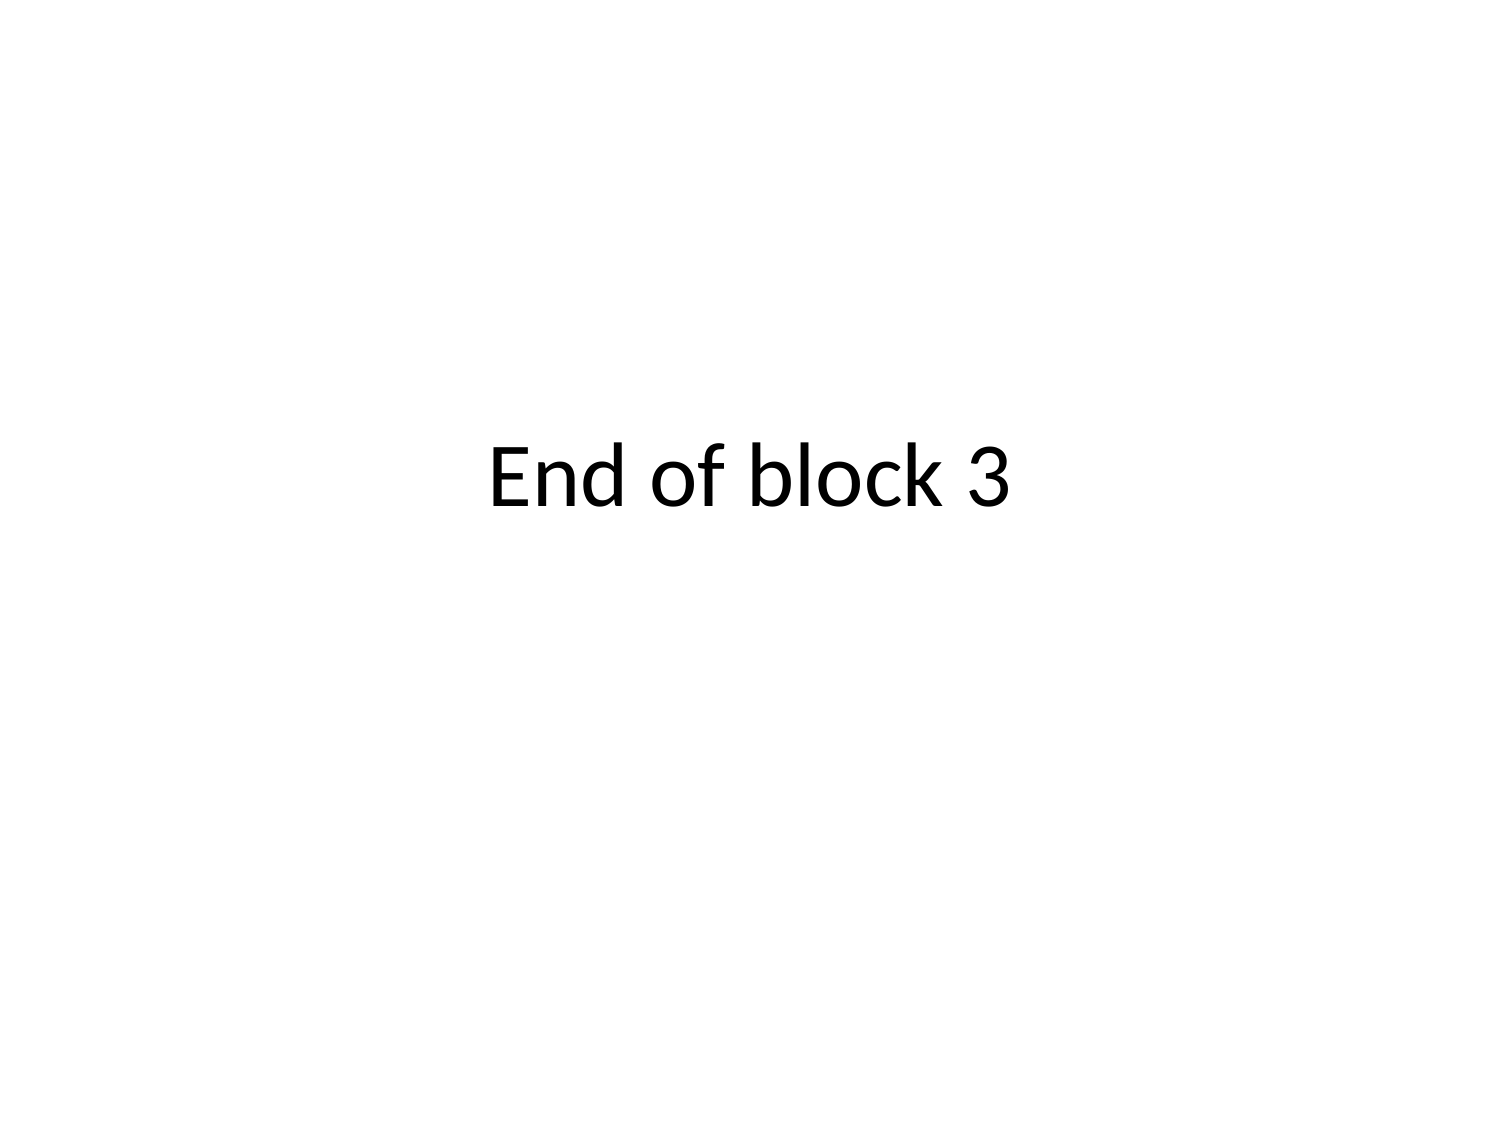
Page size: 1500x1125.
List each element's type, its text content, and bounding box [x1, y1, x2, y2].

title End of block 3 [112, 349, 1388, 591]
